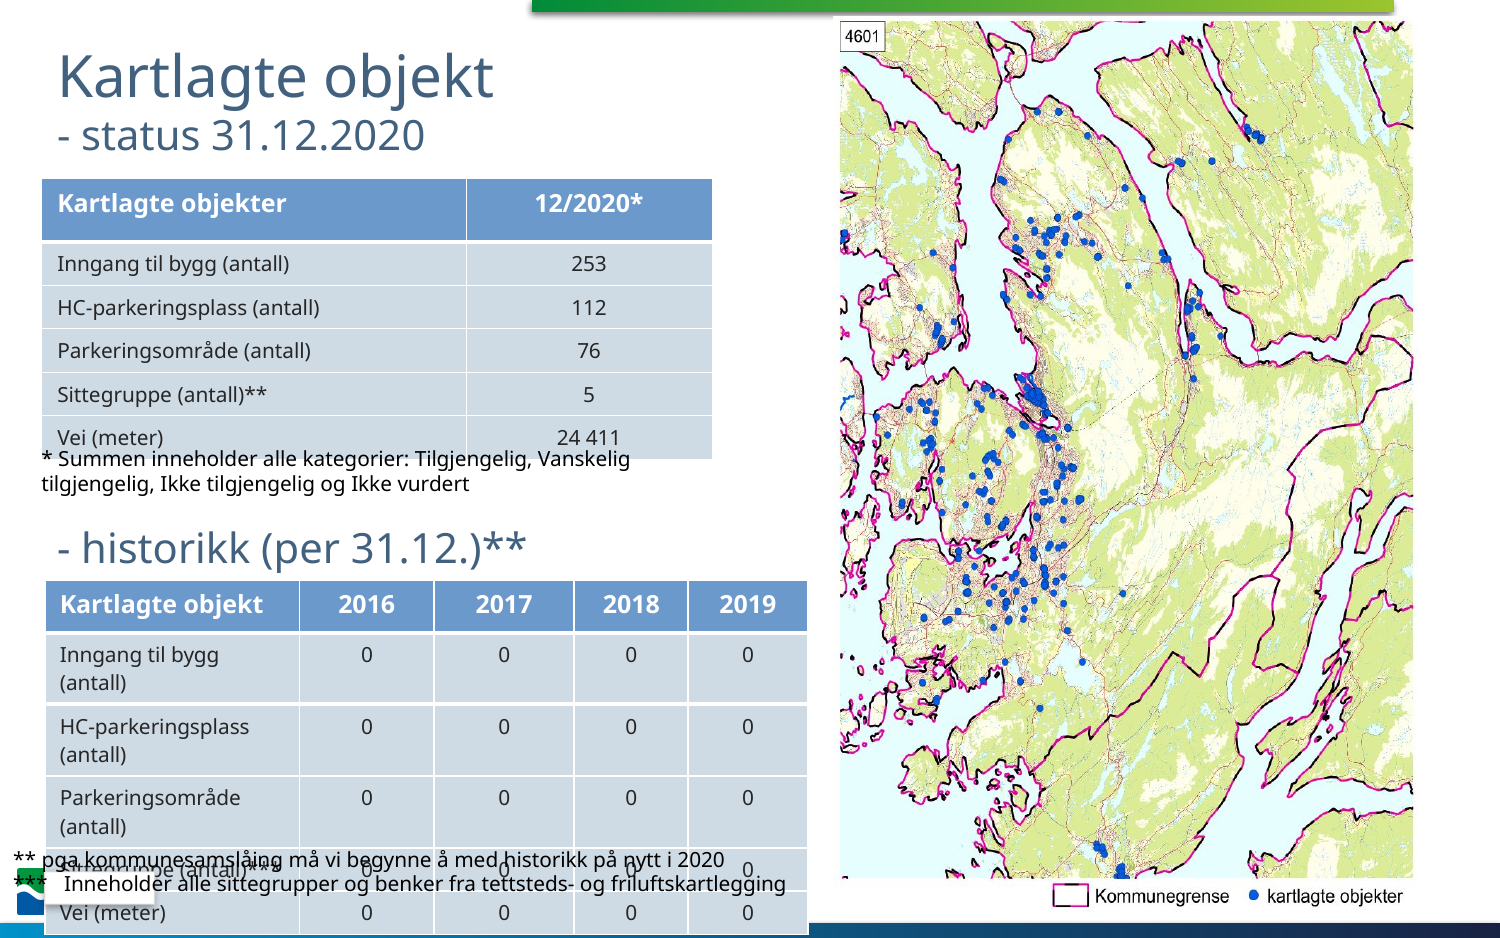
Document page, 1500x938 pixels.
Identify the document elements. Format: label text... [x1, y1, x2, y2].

table_cell 0 [802, 849, 807, 890]
table_cell 253 [467, 244, 712, 285]
table_cell 0 [689, 635, 807, 702]
table_cell 0 [435, 706, 573, 775]
table_cell 0 [689, 706, 807, 775]
table_cell 0 [435, 635, 573, 702]
table_header 2016 [300, 581, 433, 631]
table_cell 24 411 [467, 416, 712, 459]
table_header 2017 [435, 581, 573, 631]
table_cell HC-parkeringsplass (antall) [42, 286, 466, 328]
table_cell Inngang til bygg (antall) [46, 635, 299, 702]
table_cell 0 [300, 706, 433, 775]
table_cell Sittegruppe (antall)** [42, 373, 466, 415]
table_header 2019 [689, 581, 807, 631]
table_cell 76 [467, 329, 712, 372]
table_cell 5 [467, 373, 712, 415]
table_cell 0 [575, 706, 687, 775]
table_cell Vei (meter) [42, 416, 466, 438]
table_header Kartlagte objekt [46, 581, 299, 631]
table_cell 0 [300, 904, 433, 934]
table_cell HC-parkeringsplass (antall) [46, 706, 299, 775]
table_header Kartlagte objekter [42, 179, 466, 240]
table_cell 0 [435, 904, 573, 934]
table_cell 0 [575, 777, 687, 838]
picture [833, 16, 1419, 913]
table_header 2018 [575, 581, 687, 631]
table_header 12/2020* [467, 179, 712, 240]
text_box * Summen inneholder alle kategorier: Tilgjengelig, Vanskelig tilgjengelig, Ikke tilgjengelig og Ikke vurdert [26, 438, 711, 504]
table_cell 0 [575, 904, 687, 934]
table_cell 0 [300, 777, 433, 838]
text_box - historikk (per 31.12.)** [42, 496, 828, 580]
text_box Kartlagte objekt - status 31.12.2020 [42, 24, 828, 167]
table_cell Vei (meter) [46, 904, 299, 934]
table_cell Parkeringsområde (antall) [42, 329, 466, 372]
table_cell Parkeringsområde (antall) [46, 777, 299, 838]
table_cell 0 [689, 777, 807, 847]
table_cell 0 [300, 635, 433, 702]
table_cell 0 [435, 777, 573, 838]
table_cell Inngang til bygg (antall) [42, 244, 466, 285]
table_cell 112 [467, 286, 712, 328]
table_cell 0 [689, 892, 807, 934]
text_box ** pga kommunesamslåing må vi begynne å med historikk på nytt i 2020 *** Inneholder alle sittegrupper og benker fra tettsteds- og friluftskartlegging [0, 838, 802, 904]
table_cell 0 [575, 635, 687, 702]
